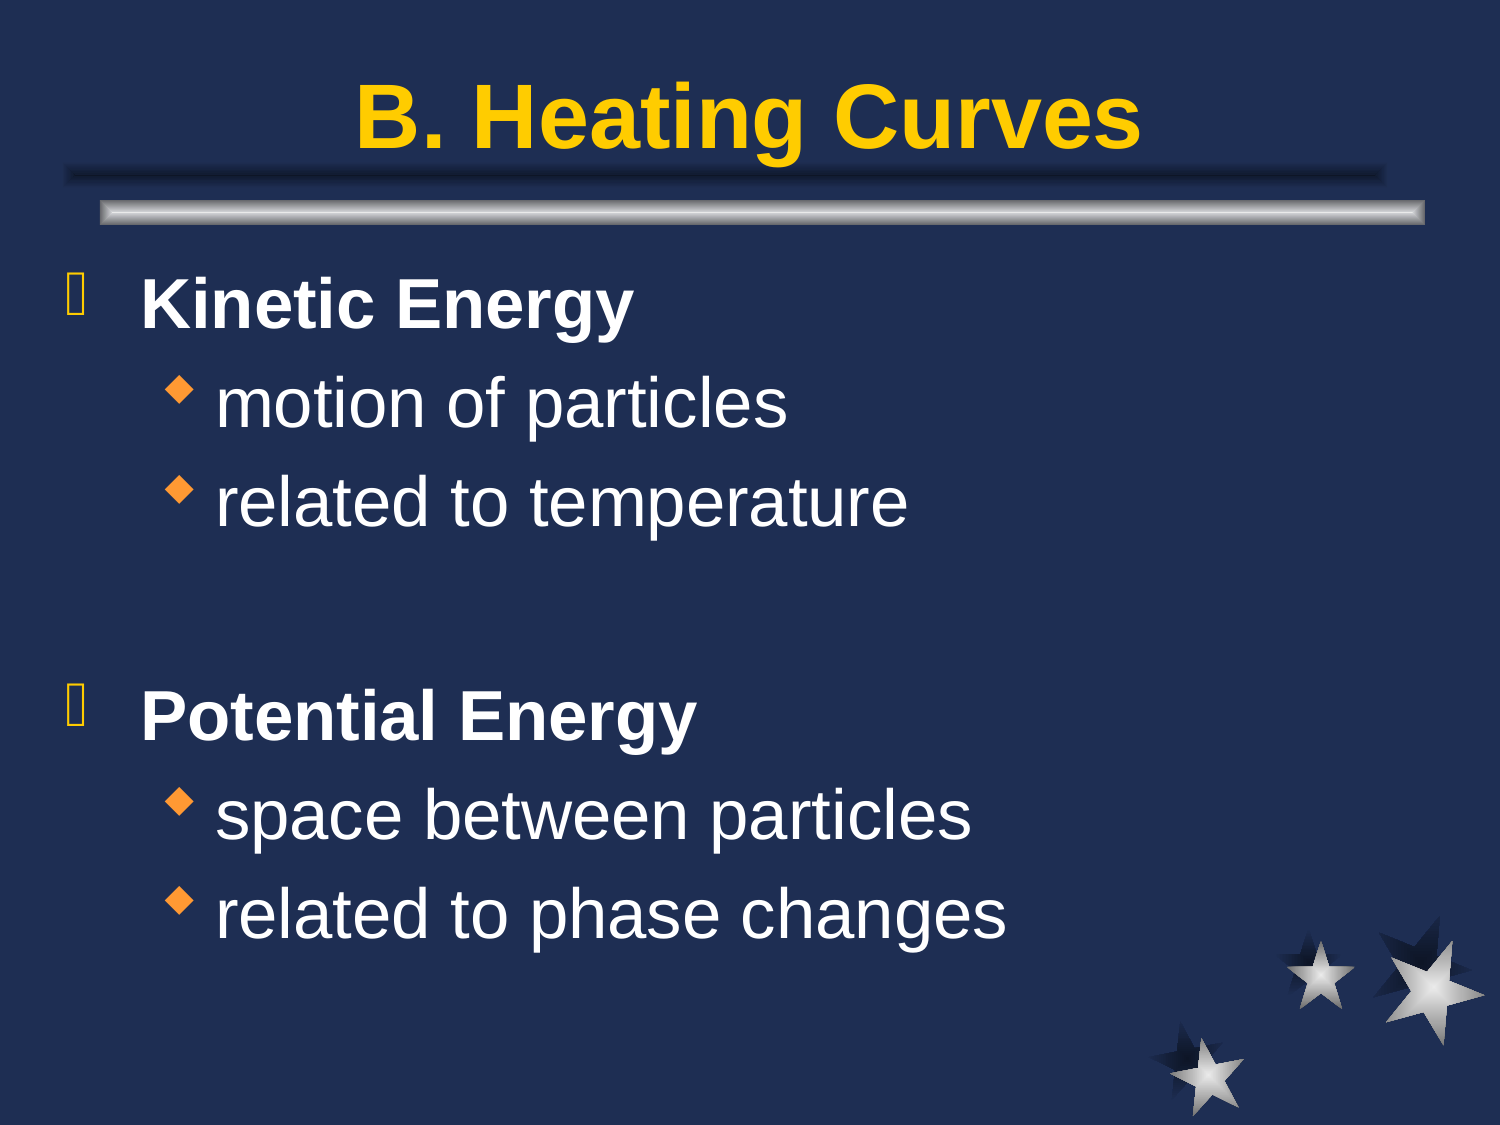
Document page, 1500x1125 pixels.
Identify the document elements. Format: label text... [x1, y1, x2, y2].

list Kinetic Energy motion of particles related to temperature Potential Energy space between particles related to phase changes [49, 249, 1451, 1076]
title B. Heating Curves [112, 37, 1388, 176]
